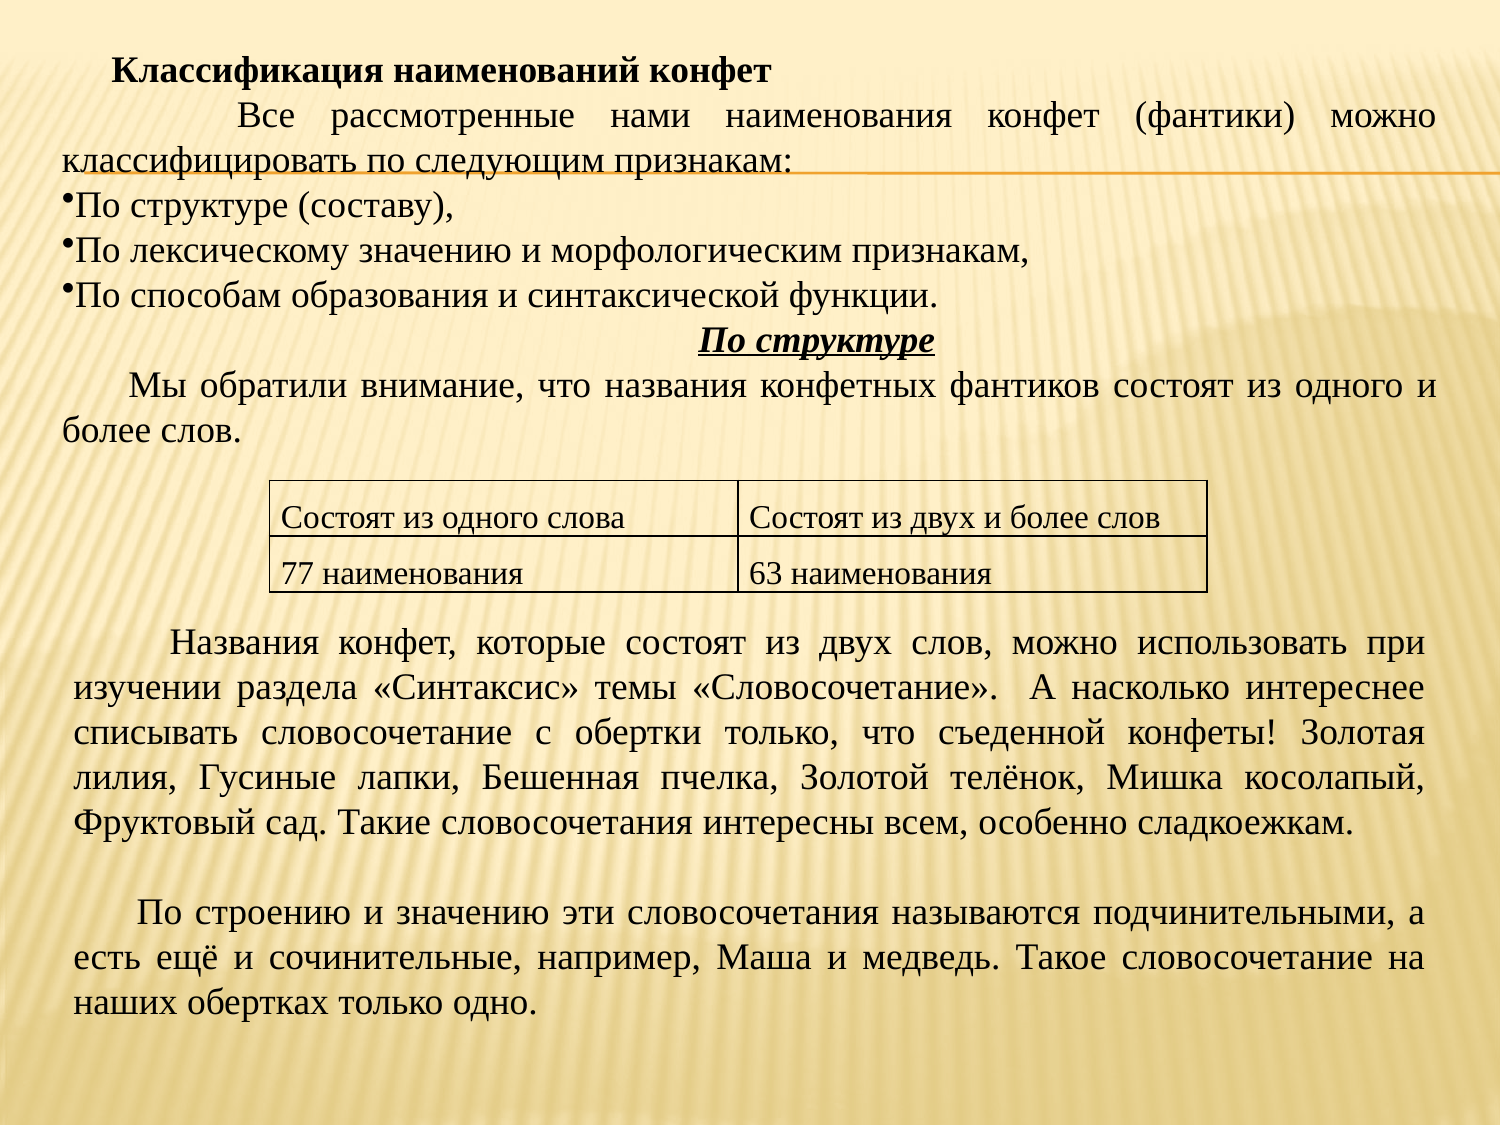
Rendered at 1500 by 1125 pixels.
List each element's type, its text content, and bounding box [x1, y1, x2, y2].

table_header Состоят из двух и более слов [739, 481, 1206, 535]
text_box Классификация наименований конфет Все рассмотренные нами наименования конфет (фантики) можно классифицировать по следующим признакам: По структуре (составу), По лексическому значению и морфологическим признакам, По способам образования и синтаксической функции. По структуре Мы обратили внимание, что названия конфетных фантиков состоят из одного и более слов. [46, 37, 1454, 458]
table_header Состоят из одного слова [270, 481, 737, 535]
text_box Названия конфет, которые состоят из двух слов, можно использовать при изучении раздела «Синтаксис» темы «Словосочетание». А насколько интереснее списывать словосочетание с обертки только, что съеденной конфеты! Золотая лилия, Гусиные лапки, Бешенная пчелка, Золотой телёнок, Мишка косолапый, Фруктовый сад. Такие словосочетания интересны всем, особенно сладкоежкам. По строению и значению эти словосочетания называются подчинительными, а есть ещё и сочинительные, например, Маша и медведь. Такое словосочетание на наших обертках только одно. [58, 609, 1442, 1030]
table_cell 63 наименования [739, 537, 1206, 591]
table_cell 77 наименования [270, 537, 737, 591]
